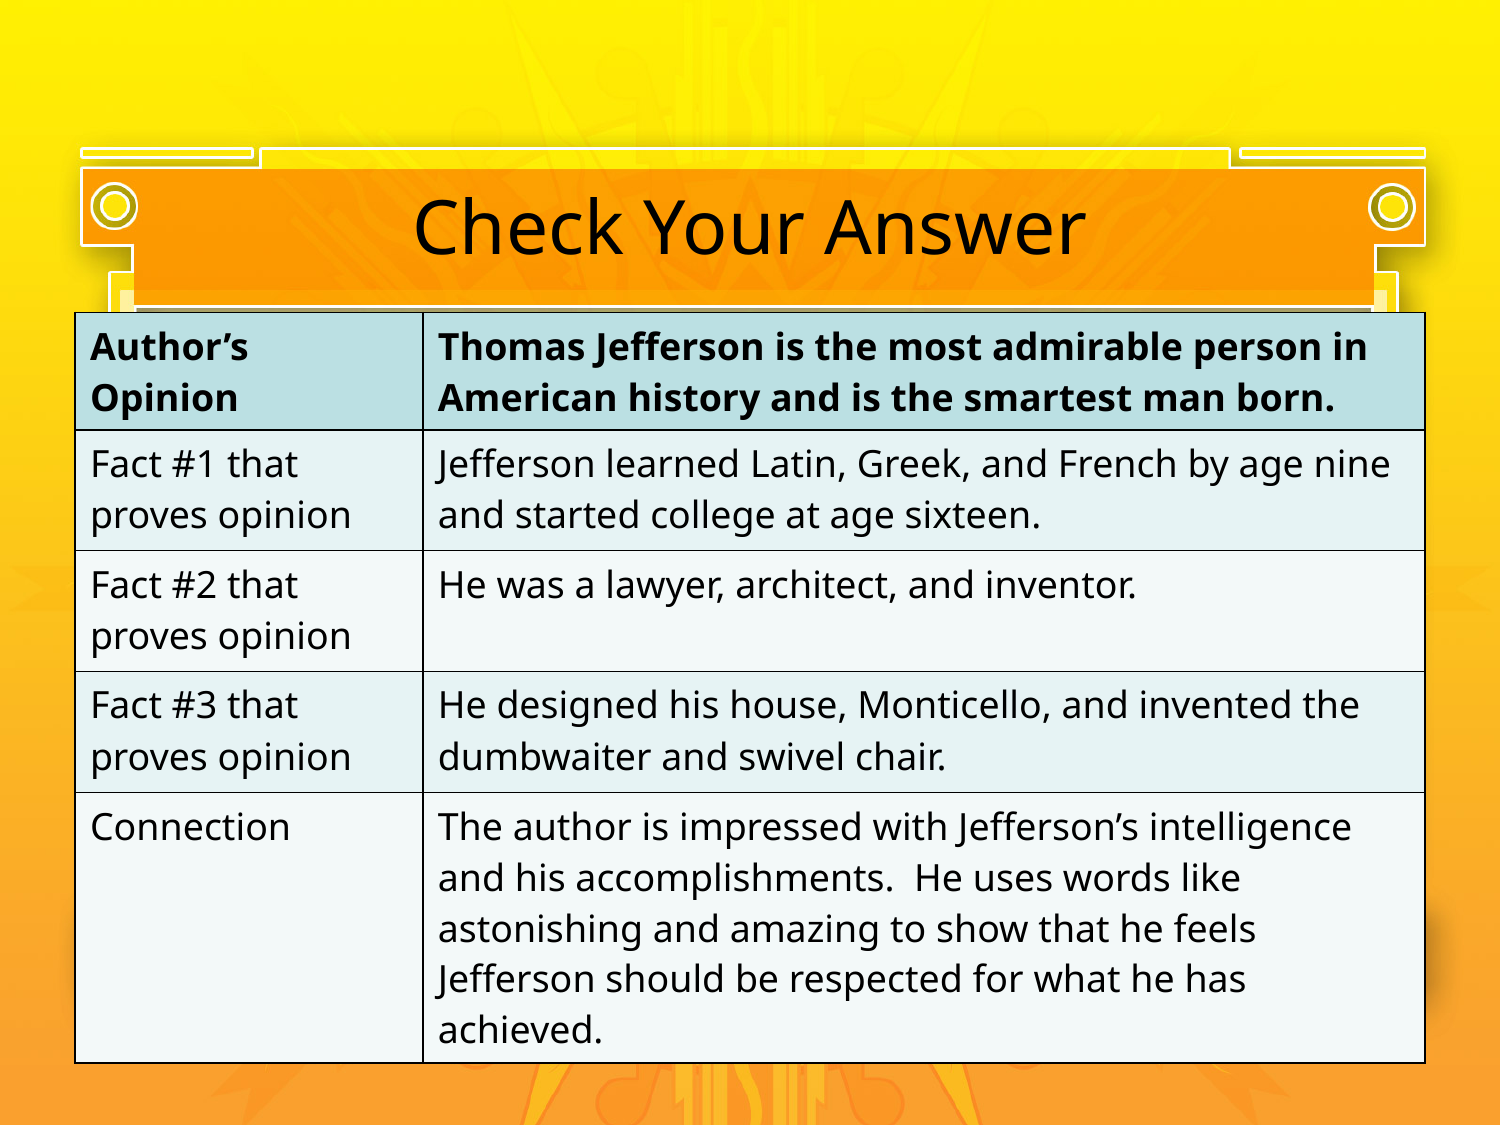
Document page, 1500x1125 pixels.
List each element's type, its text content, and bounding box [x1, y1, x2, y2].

table_cell He designed his house, Monticello, and invented the dumbwaiter and swivel chair. [424, 672, 1424, 792]
title Check Your Answer [62, 187, 1438, 263]
table_cell Fact #1 that proves opinion [76, 431, 422, 550]
picture [0, 0, 1500, 1125]
table_cell The author is impressed with Jefferson’s intelligence and his accomplishments. He uses words like astonishing and amazing to show that he feels Jefferson should be respected for what he has achieved. [424, 793, 1424, 1062]
table_header Thomas Jefferson is the most admirable person in American history and is the smartest man born. [424, 313, 1424, 429]
table_cell Jefferson learned Latin, Greek, and French by age nine and started college at age sixteen. [424, 431, 1424, 550]
table_cell Fact #2 that proves opinion [76, 551, 422, 671]
table_cell Connection [76, 793, 422, 1062]
table_cell He was a lawyer, architect, and inventor. [424, 551, 1424, 671]
table_cell Fact #3 that proves opinion [76, 672, 422, 792]
table_header Author’s Opinion [76, 313, 422, 429]
